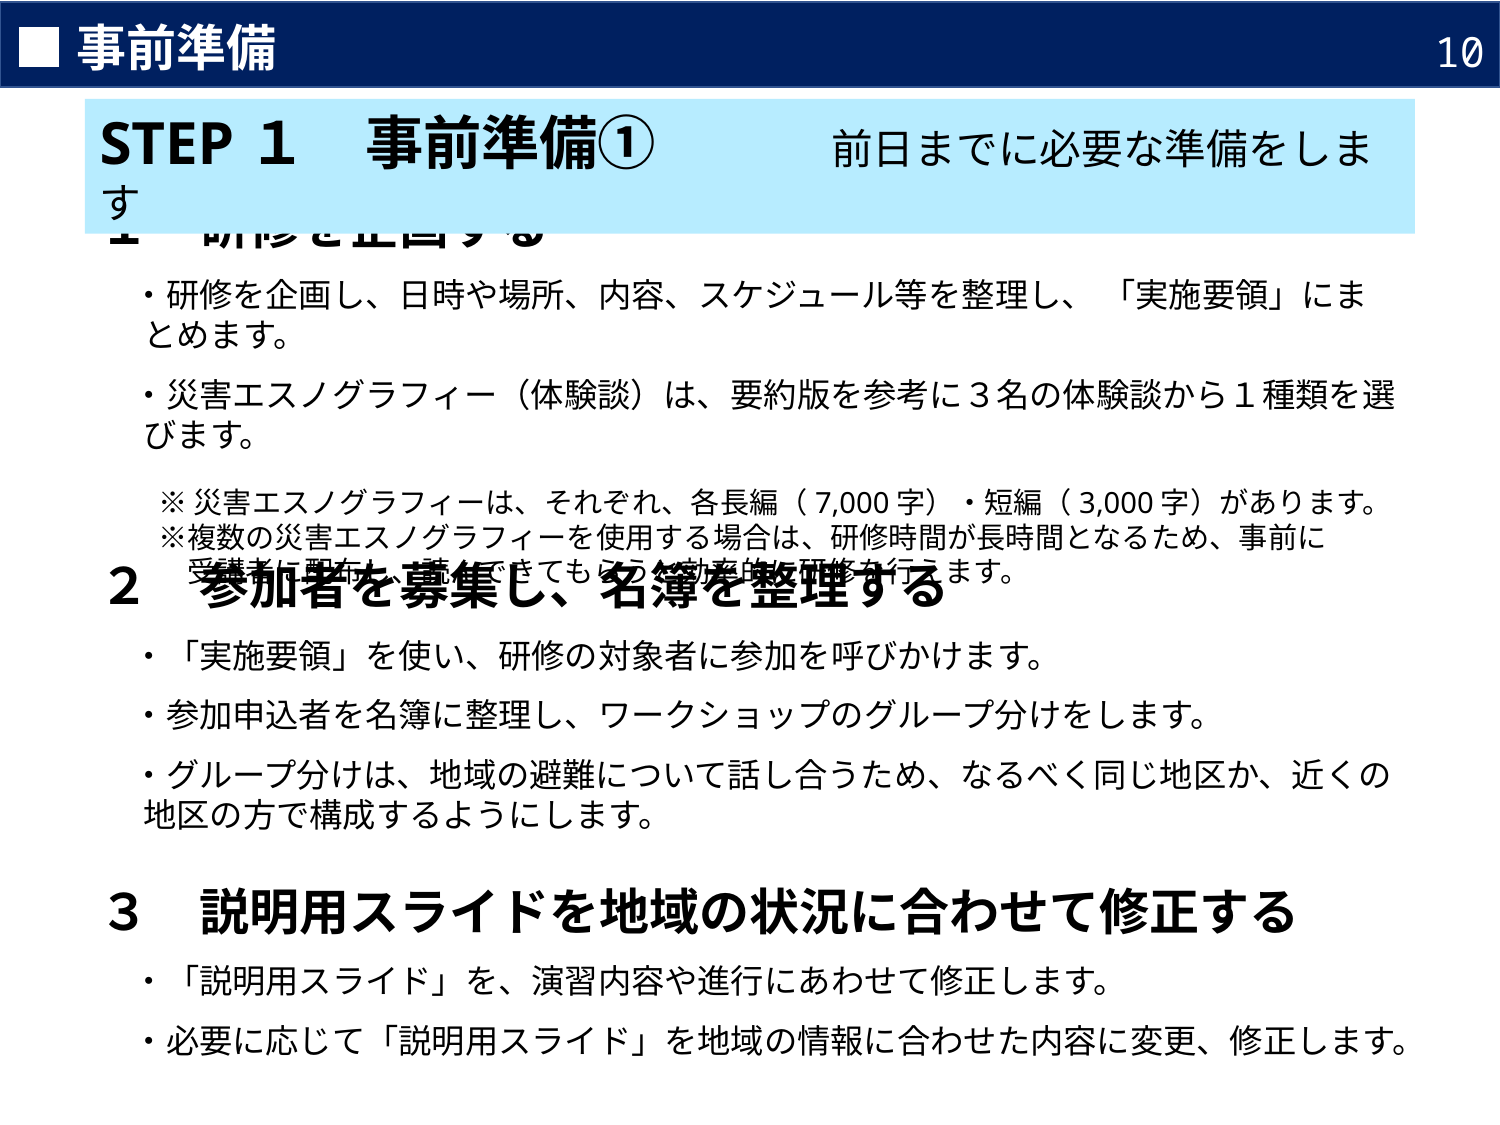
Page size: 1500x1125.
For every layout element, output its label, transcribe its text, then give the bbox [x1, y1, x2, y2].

text_box ３ 説明用スライドを地域の状況に合わせて修正する ・「説明用スライド」を、演習内容や進行にあわせて修正します。 ・必要に応じて「説明用スライド」を地域の情報に合わせた内容に変更、修正します。 [84, 872, 1415, 1068]
text_box [0, 1, 1500, 9]
text_box ２ 参加者を募集し、名簿を整理する ・「実施要領」を使い、研修の対象者に参加を呼びかけます。 ・参加申込者を名簿に整理し、ワークショップのグループ分けをします。 ・グループ分けは、地域の避難について話し合うため、なるべく同じ地区か、近くの地区の方で構成するようにします。 [84, 547, 1415, 842]
text_box １ 研修を企画する ・研修を企画し、日時や場所、内容、スケジュール等を整理し、 「実施要領」にまとめます。 ・災害エスノグラフィー（体験談）は、要約版を参考に３名の体験談から１種類を選びます。 ※ 災害エスノグラフィーは、それぞれ、各長編（7,000字）・短編（3,000字）があります。 ※複数の災害エスノグラフィーを使用する場合は、研修時間が長時間となるため、事前に 受講者に配布し、読んできてもらうと効率的に研修を行えます。 [84, 234, 1415, 547]
text_box [0, 84, 1500, 88]
slide_number 10 [1162, 24, 1500, 85]
text_box ■事前準備 [0, 9, 1500, 84]
text_box STEP１ 事前準備① 前日までに必要な準備をします [84, 98, 1415, 234]
